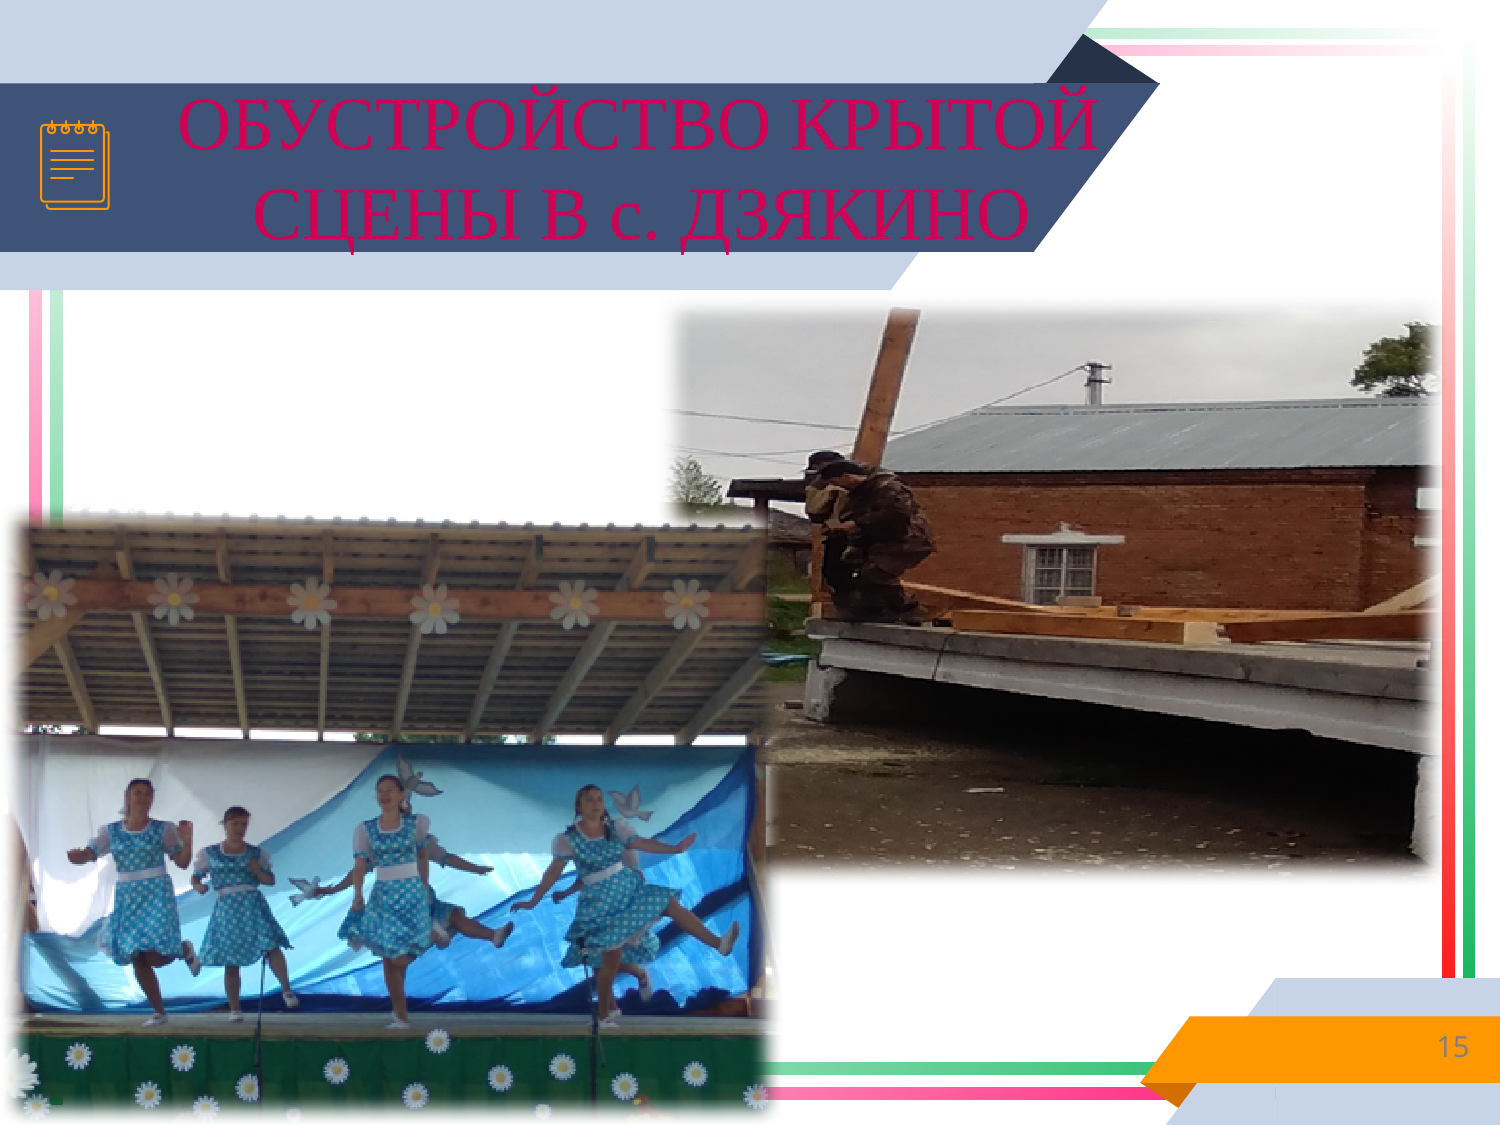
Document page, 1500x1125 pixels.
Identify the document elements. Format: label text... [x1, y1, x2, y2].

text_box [40, 120, 110, 210]
picture [0, 293, 1447, 1125]
title ОБУСТРОЙСТВО КРЫТОЙ СЦЕНЫ В с. ДЗЯКИНО [157, 81, 1308, 249]
slide_number 15 [1415, 1013, 1500, 1084]
